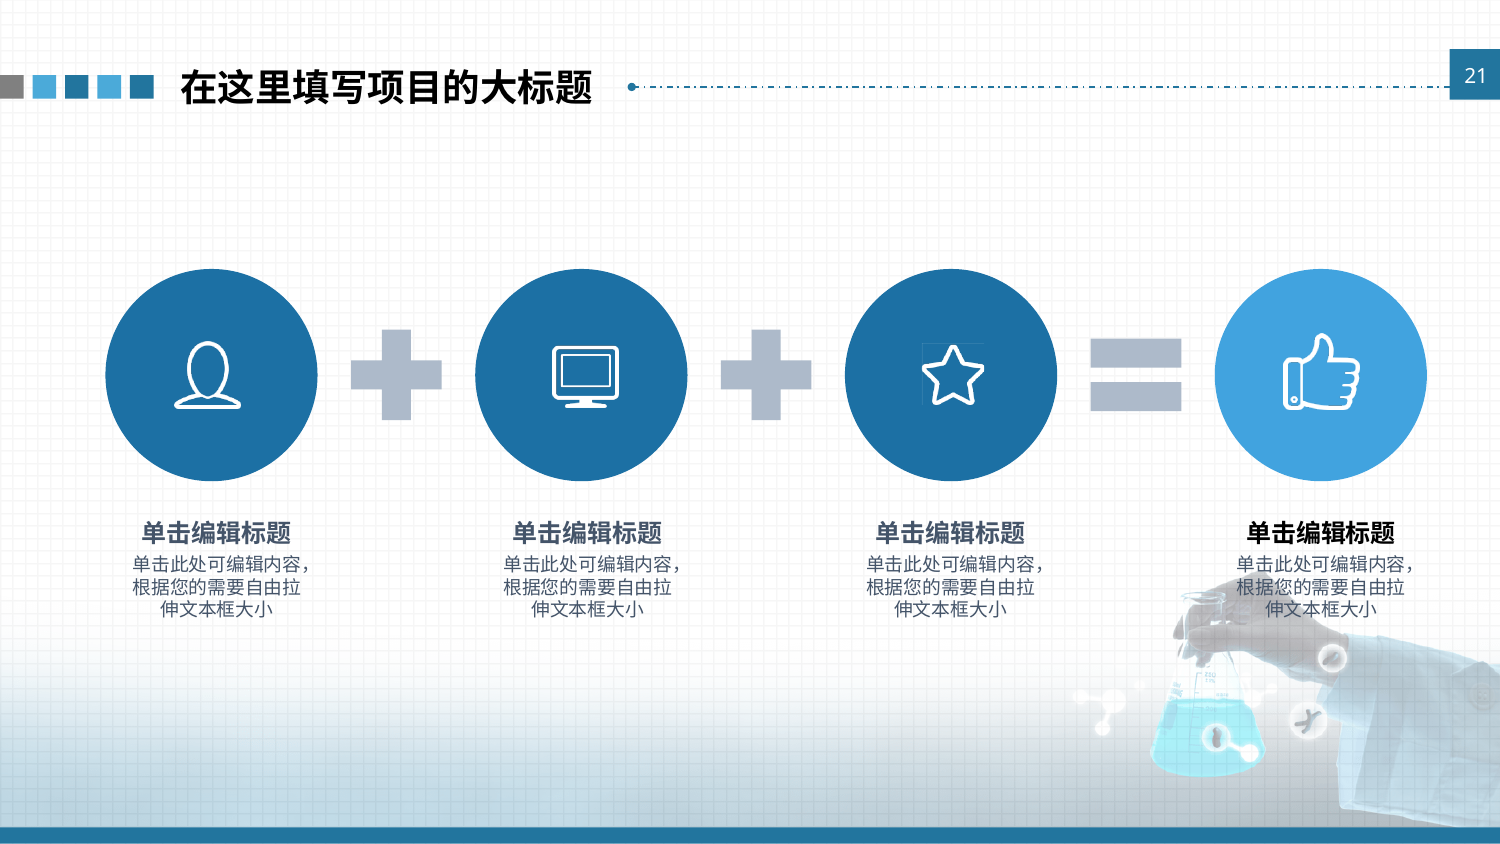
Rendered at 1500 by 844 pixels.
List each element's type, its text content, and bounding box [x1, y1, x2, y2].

text_box [351, 329, 442, 421]
text_box [1449, 48, 1500, 54]
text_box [474, 268, 688, 482]
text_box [72, 517, 361, 622]
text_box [443, 517, 732, 622]
text_box 21 [1449, 54, 1500, 95]
text_box [1090, 338, 1182, 368]
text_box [105, 268, 318, 482]
text_box [0, 74, 25, 100]
text_box 在这里填写项目的大标题 [165, 56, 615, 117]
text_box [844, 268, 1058, 482]
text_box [1214, 268, 1428, 482]
text_box [129, 74, 154, 100]
text_box [96, 74, 122, 100]
text_box [32, 74, 57, 100]
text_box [1176, 517, 1466, 622]
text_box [806, 517, 1095, 622]
text_box [720, 329, 812, 421]
text_box [64, 74, 89, 100]
text_box [1449, 95, 1500, 101]
text_box [1090, 382, 1182, 412]
picture [0, 0, 1500, 827]
